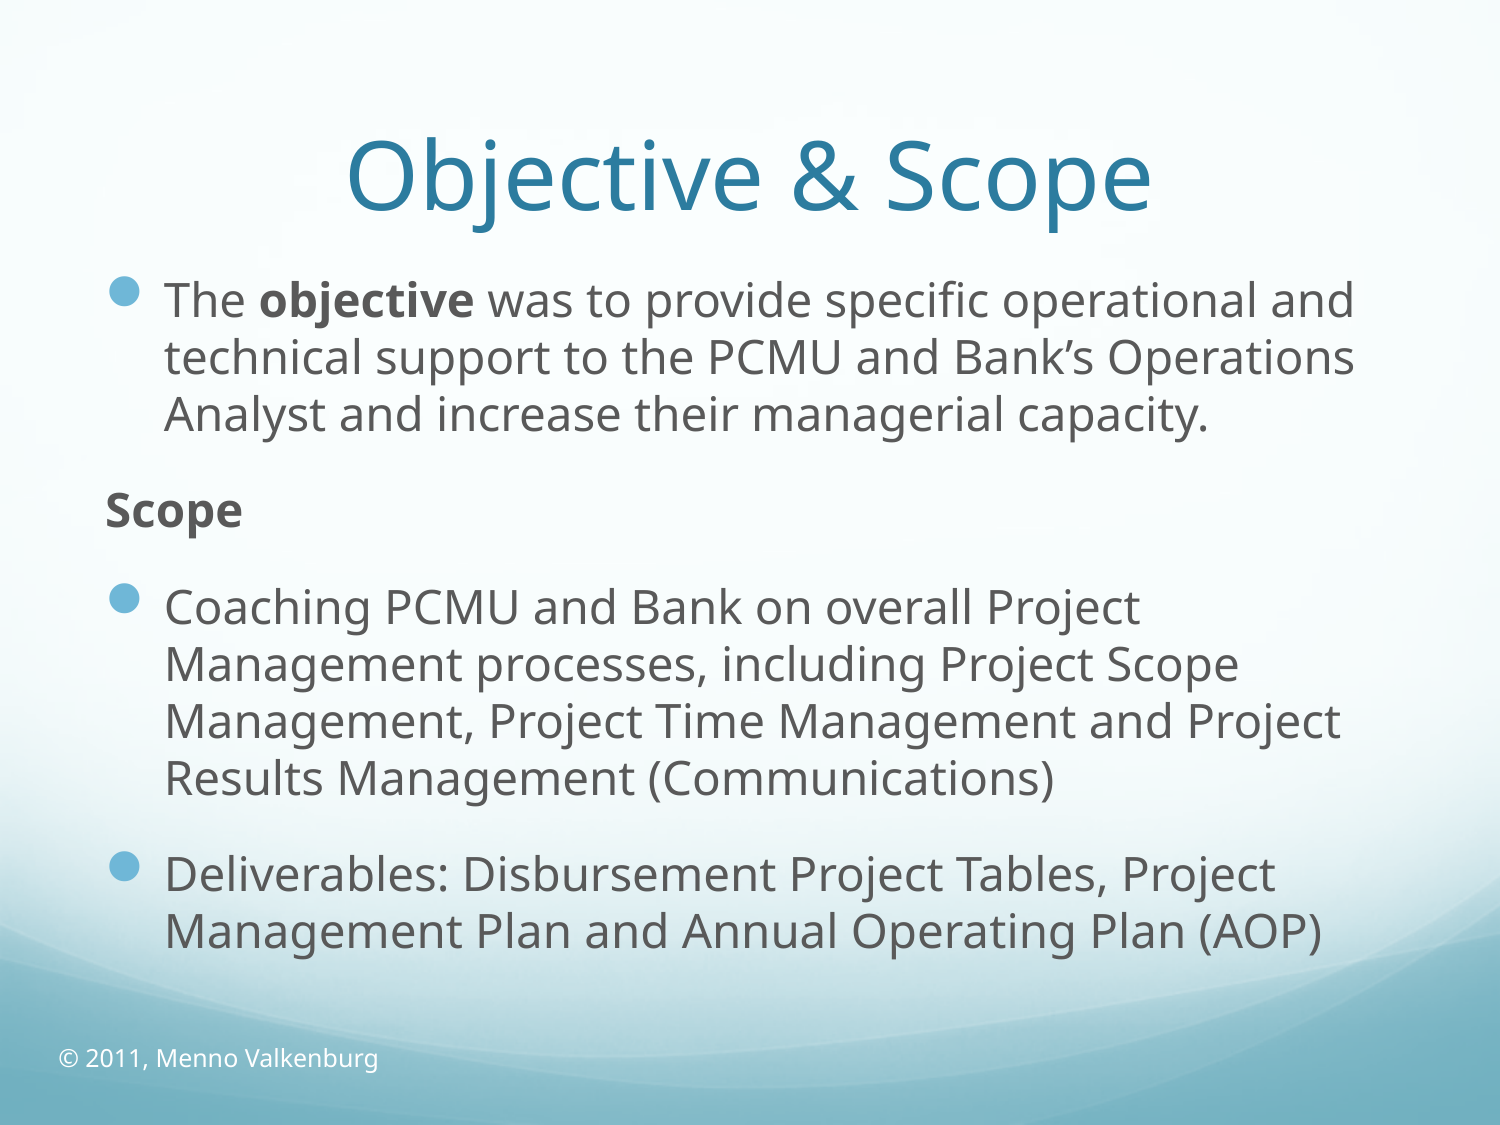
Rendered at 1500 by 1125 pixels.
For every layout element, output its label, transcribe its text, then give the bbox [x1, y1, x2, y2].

footer © 2011, Menno Valkenburg [43, 1029, 838, 1090]
list The objective was to provide specific operational and technical support to the PCMU and Bank’s Operations Analyst and increase their managerial capacity. Scope Coaching PCMU and Bank on overall Project Management processes, including Project Scope Management, Project Time Management and Project Results Management (Communications) Deliverables: Disbursement Project Tables, Project Management Plan and Annual Operating Plan (AOP) [90, 262, 1410, 975]
title Objective & Scope [90, 17, 1410, 237]
